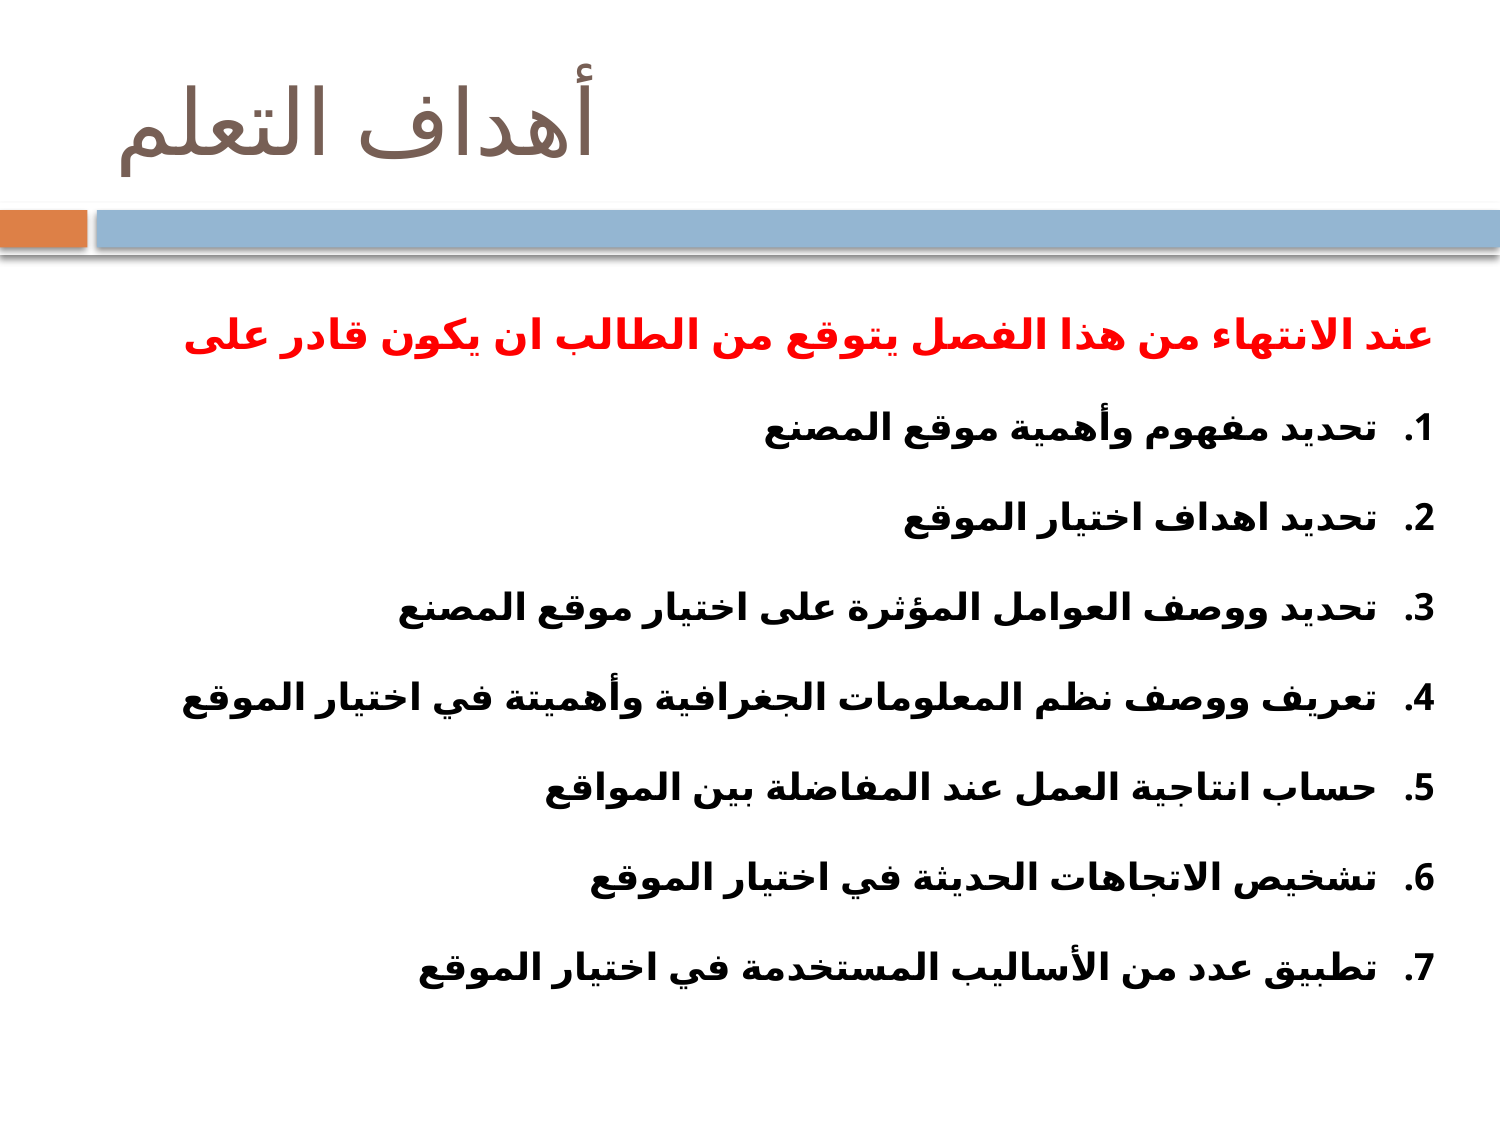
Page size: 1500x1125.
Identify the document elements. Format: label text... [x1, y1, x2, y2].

text_box عند الانتهاء من هذا الفصل يتوقع من الطالب ان يكون قادر على تحديد مفهوم وأهمية موقع المصنع تحديد اهداف اختيار الموقع تحديد ووصف العوامل المؤثرة على اختيار موقع المصنع تعريف ووصف نظم المعلومات الجغرافية وأهميتة في اختيار الموقع حساب انتاجية العمل عند المفاضلة بين المواقع تشخيص الاتجاهات الحديثة في اختيار الموقع تطبيق عدد من الأساليب المستخدمة في اختيار الموقع [58, 269, 1450, 1067]
title أهداف التعلم [100, 37, 1438, 200]
